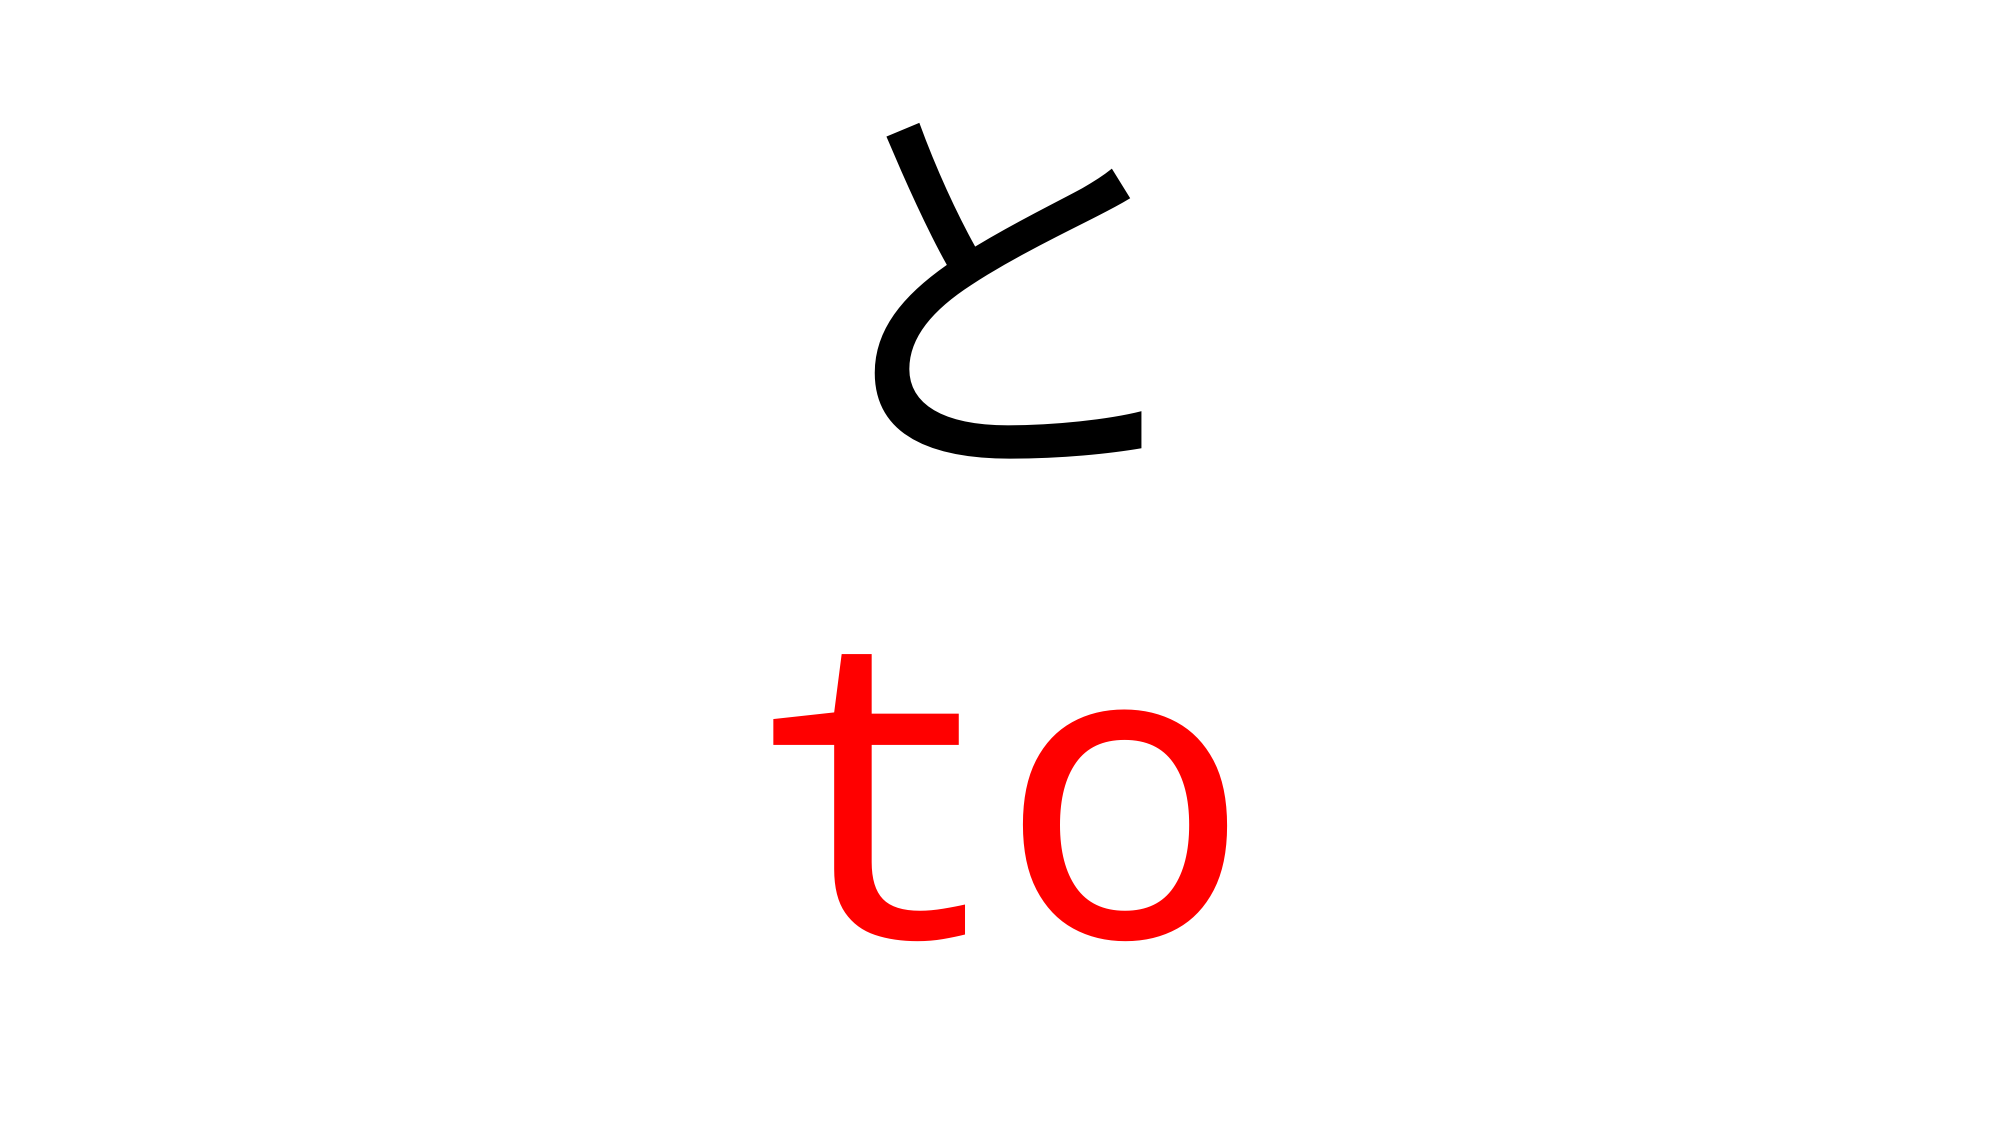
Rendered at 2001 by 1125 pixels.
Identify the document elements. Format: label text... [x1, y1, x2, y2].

text_box to [249, 562, 1750, 1036]
title と [249, 71, 1750, 545]
